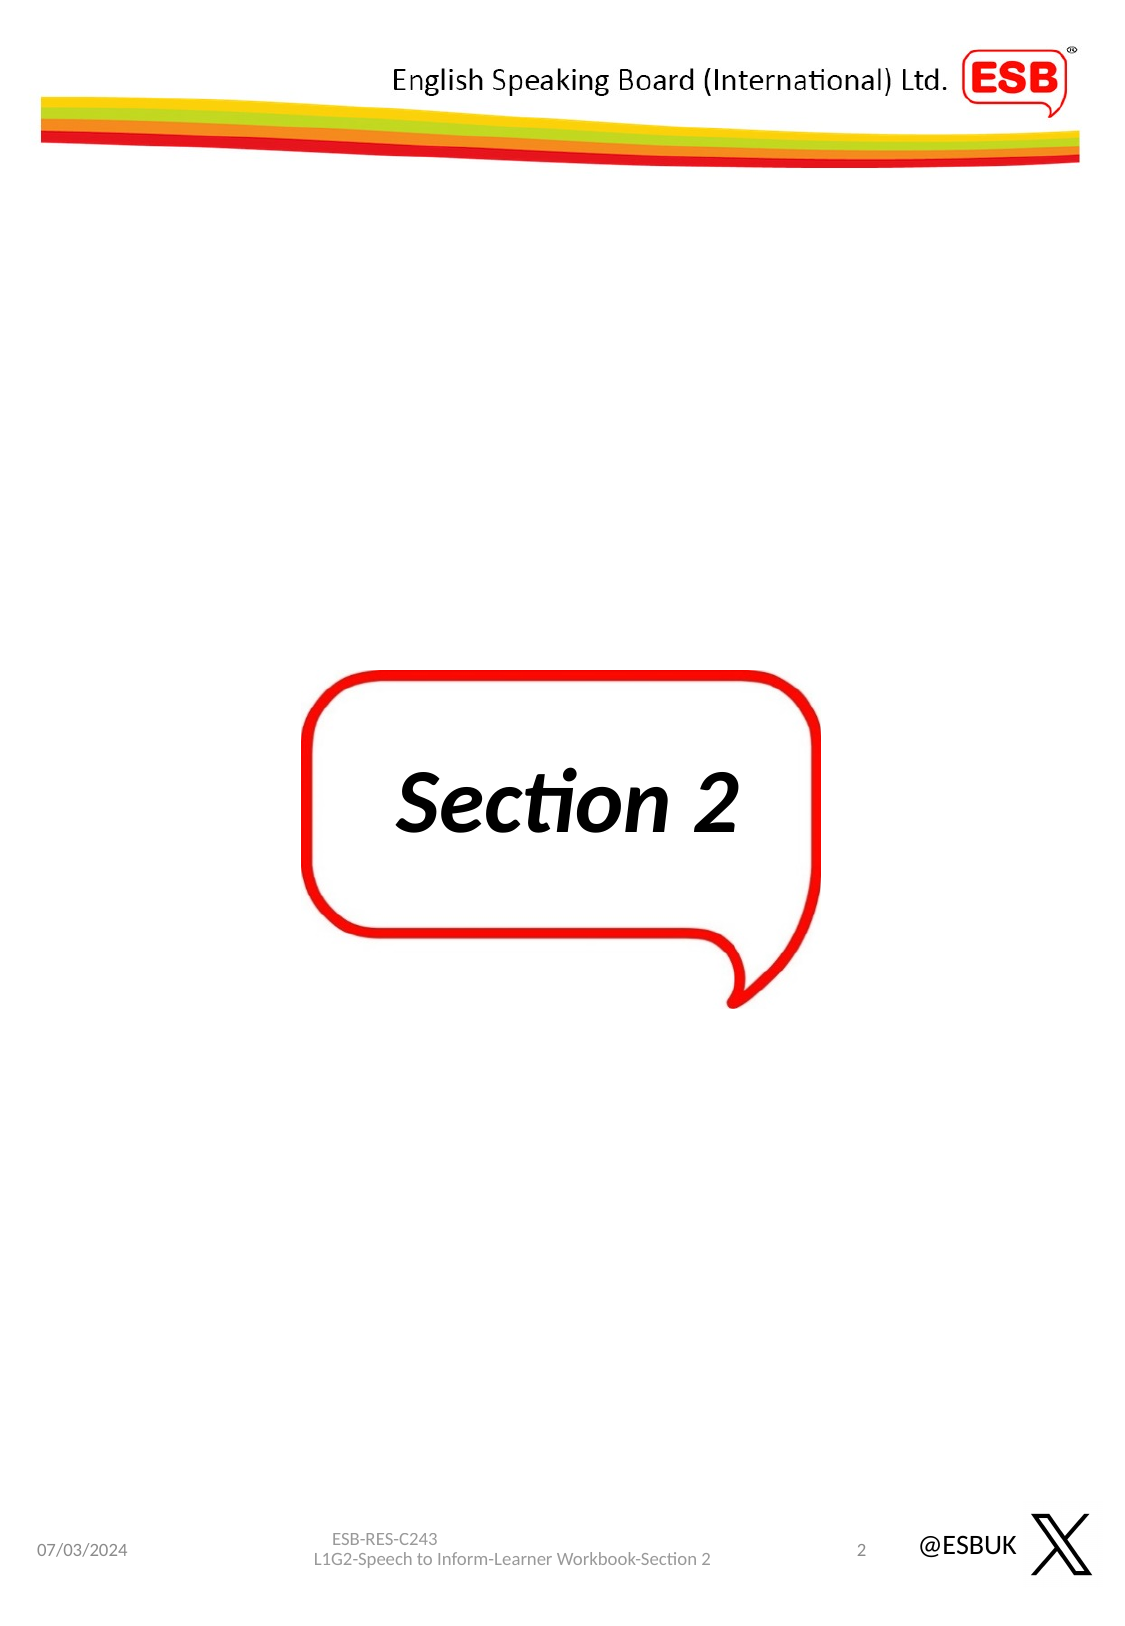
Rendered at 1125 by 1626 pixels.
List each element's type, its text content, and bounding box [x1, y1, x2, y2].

picture [1022, 1501, 1103, 1589]
picture [0, 1, 1125, 234]
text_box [301, 670, 821, 1009]
footer ESB-RES-C243 L1G2-Speech to Inform-Learner Workbook-Section 2 [296, 1506, 697, 1593]
slide_number 2 [697, 1506, 882, 1593]
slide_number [22, 1506, 276, 1593]
